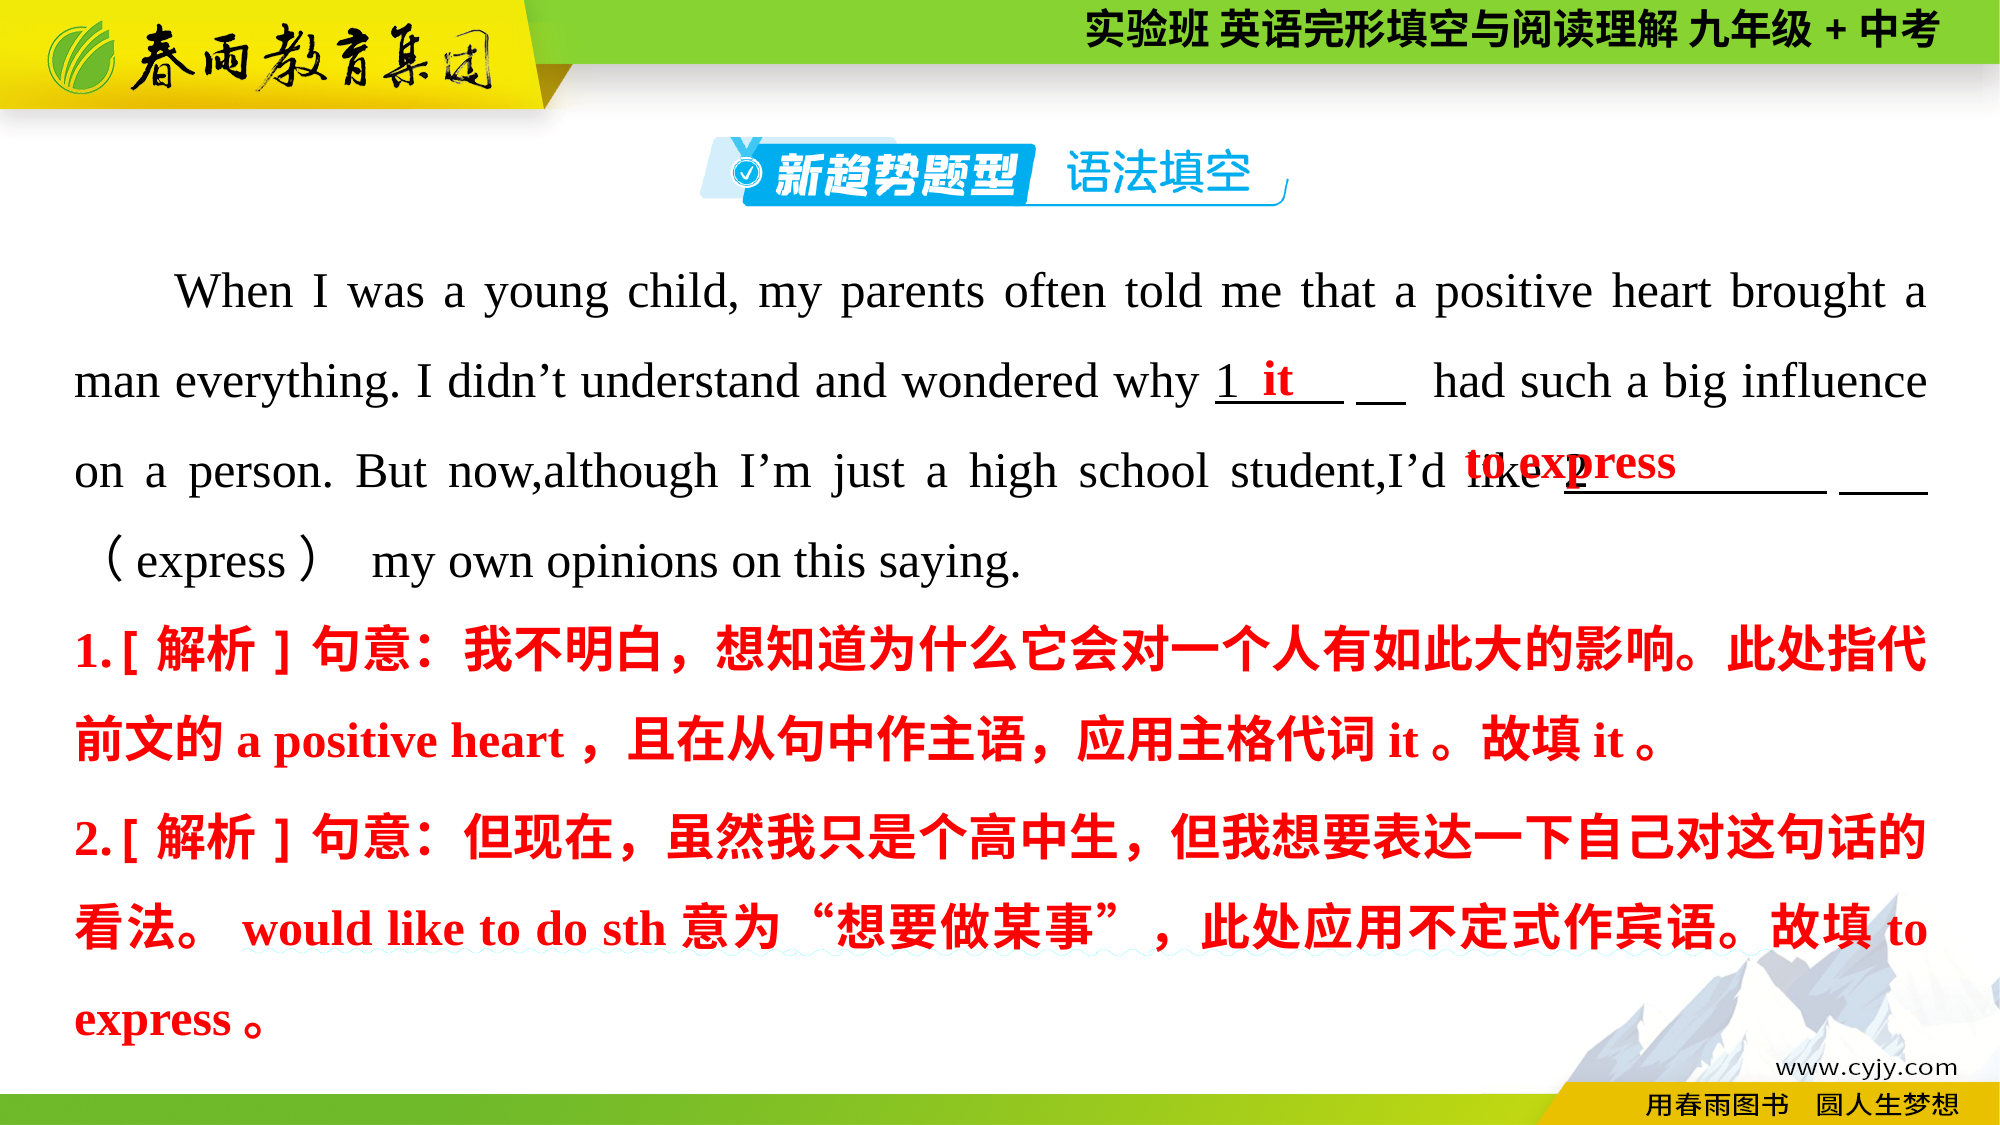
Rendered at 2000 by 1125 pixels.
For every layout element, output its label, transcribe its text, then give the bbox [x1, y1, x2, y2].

text_box to express [1449, 420, 1692, 496]
text_box it [1248, 338, 1309, 413]
text_box 2.[解析]句意：但现在，虽然我只是个高中生，但我想要表达一下自己对这句话的看法。would like to do sth意为“想要做某事”，此处应用不定式作宾语。故填to express。 [59, 775, 1944, 1053]
text_box 1.[解析]句意：我不明白，想知道为什么它会对一个人有如此大的影响。此处指代前文的a positive heart，且在从句中作主语，应用主格代词it。故填it。 [59, 579, 1944, 775]
list When I was a young child, my parents often told me that a positive heart brought a man everything. I didn’t understand and wondered why 1 had such a big influence on a person. But now,although I’m just a high school student,I’d like 2 （express） my own opinions on this saying. [59, 220, 1944, 579]
picture [0, 0, 2000, 1125]
